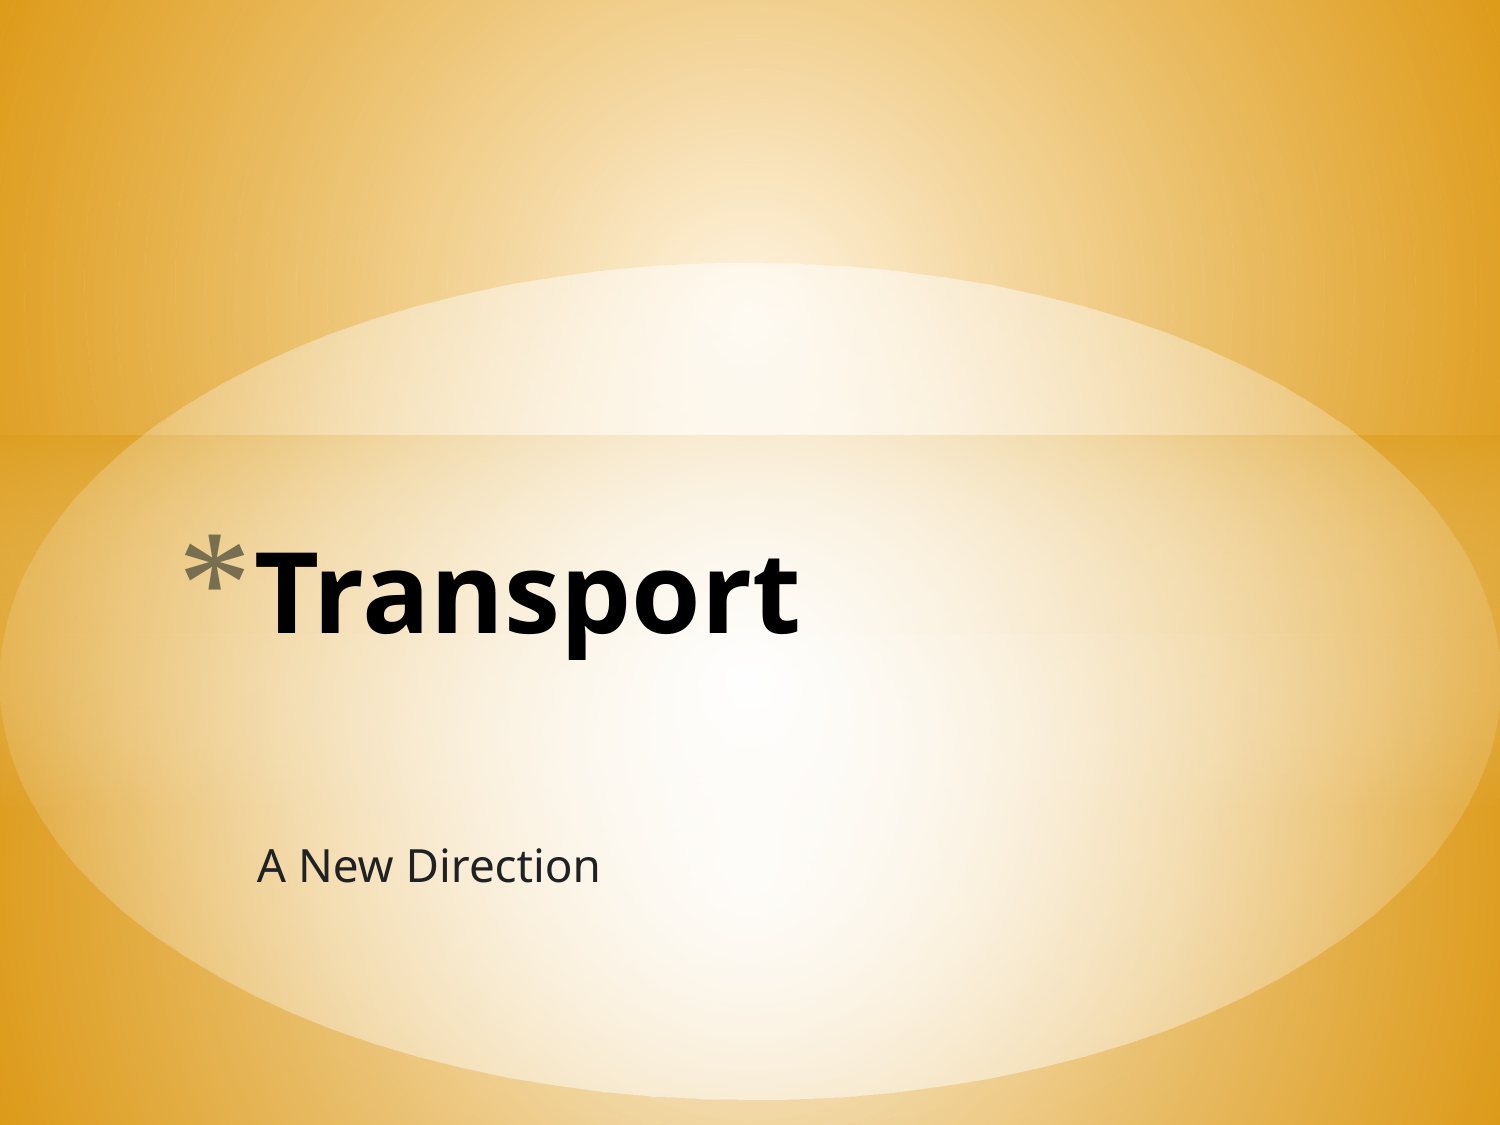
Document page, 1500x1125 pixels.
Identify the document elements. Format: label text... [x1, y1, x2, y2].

title Transport [134, 513, 1312, 808]
subtitle A New Direction [241, 828, 1167, 974]
